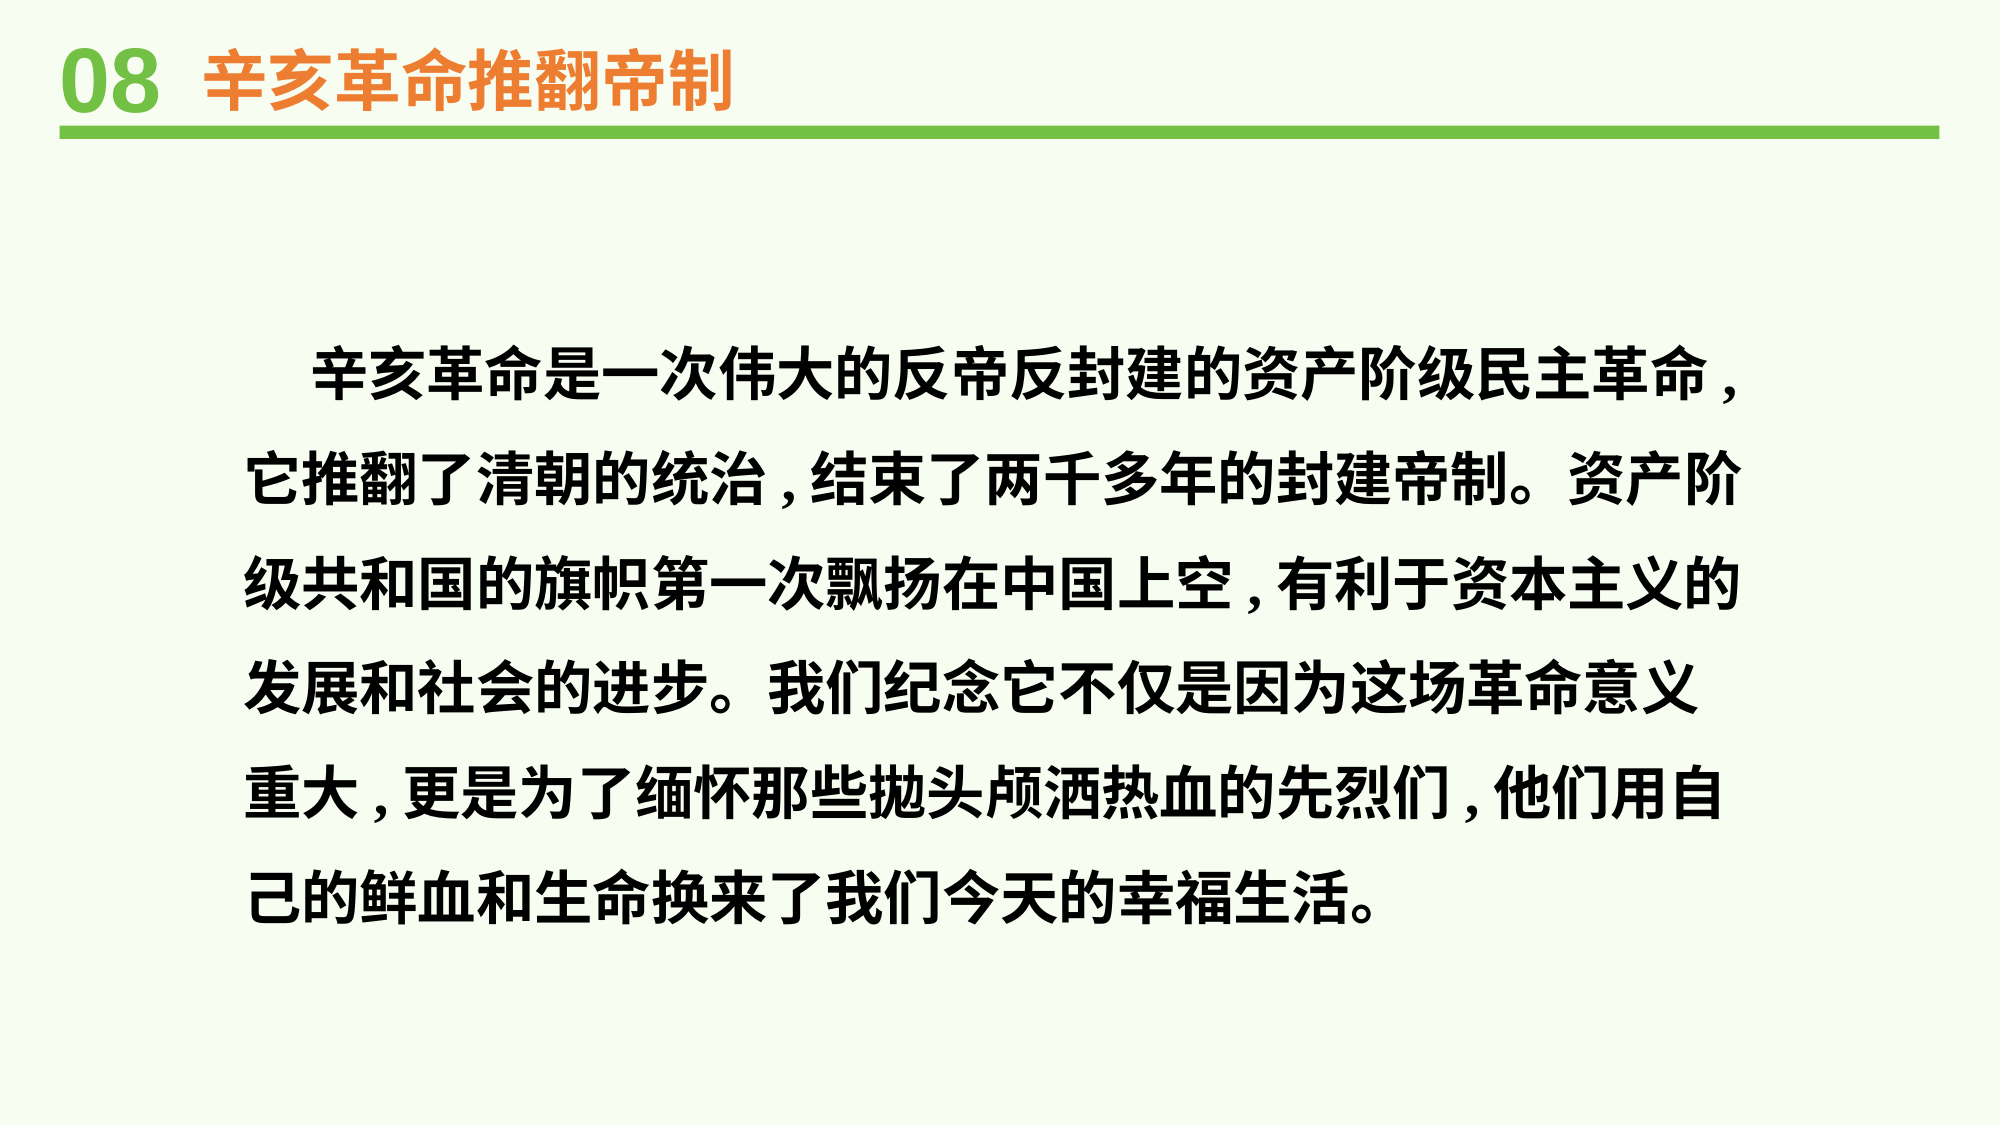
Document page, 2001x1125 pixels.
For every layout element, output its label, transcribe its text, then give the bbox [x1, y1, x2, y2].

text_box 08 [59, 24, 161, 125]
text_box [59, 125, 1940, 140]
text_box 辛亥革命是一次伟大的反帝反封建的资产阶级民主革命,它推翻了清朝的统治,结束了两千多年的封建帝制。资产阶级共和国的旗帜第一次飘扬在中国上空,有利于资本主义的发展和社会的进步。我们纪念它不仅是因为这场革命意义重大,更是为了缅怀那些拋头颅洒热血的先烈们,他们用自己的鲜血和生命换来了我们今天的幸福生活。 [228, 294, 1771, 939]
text_box 辛亥革命推翻帝制 [186, 31, 855, 127]
